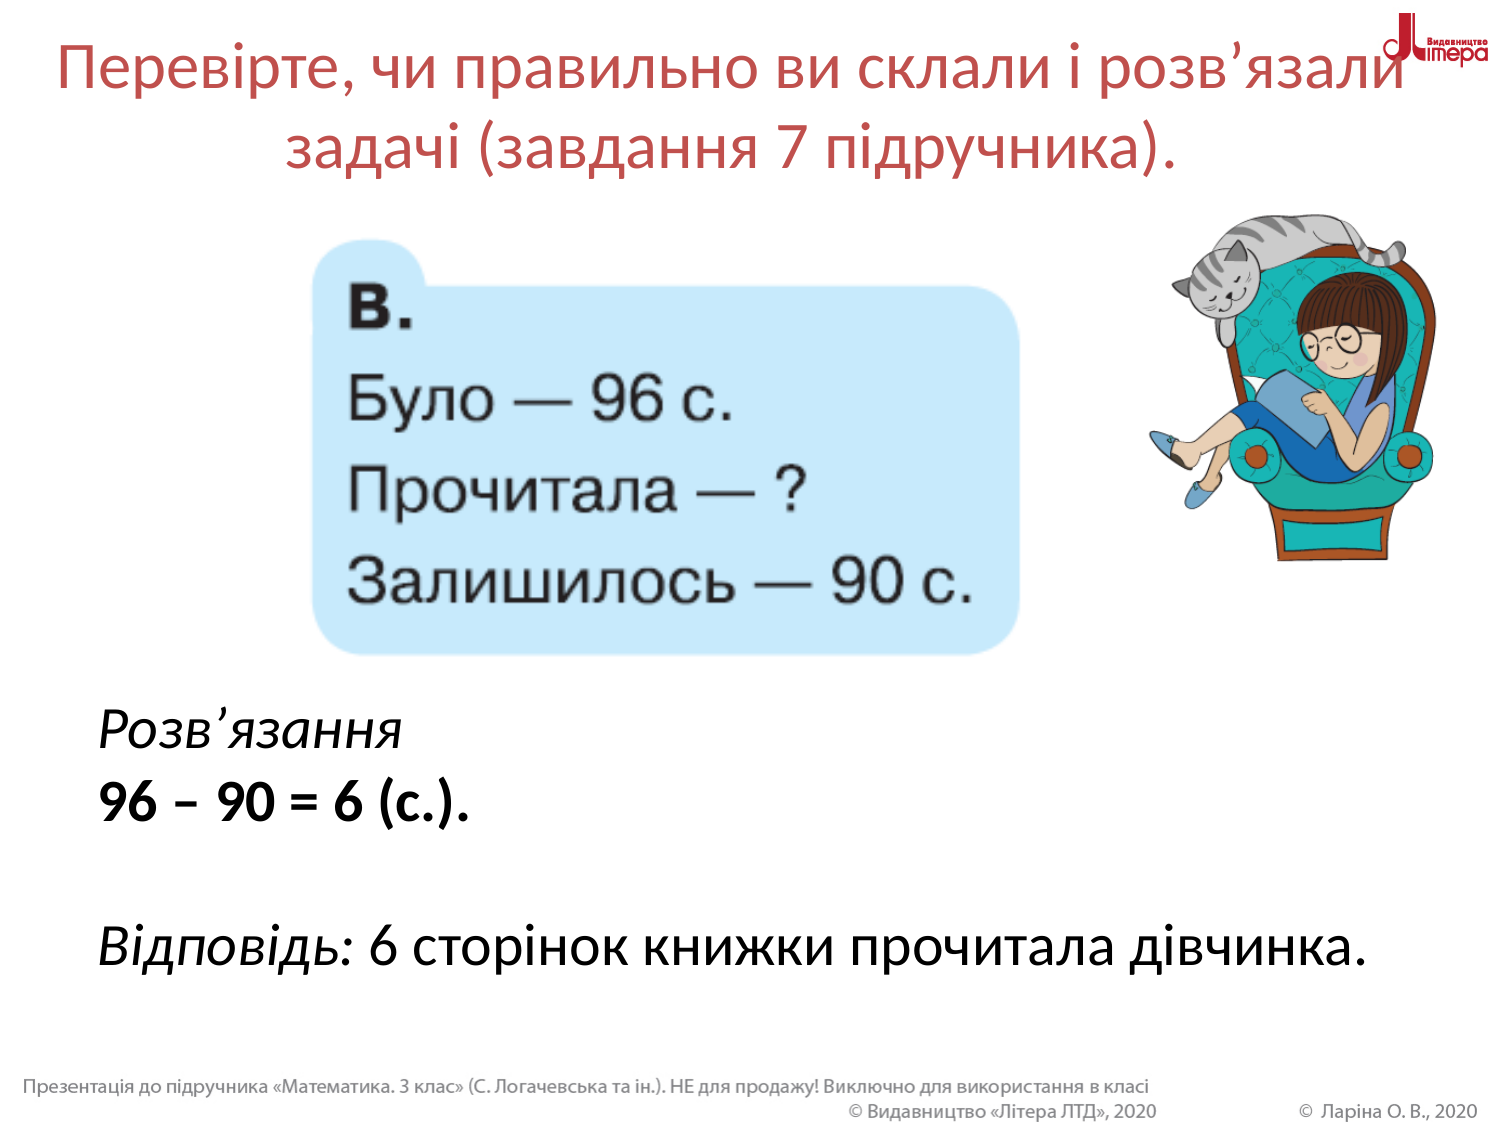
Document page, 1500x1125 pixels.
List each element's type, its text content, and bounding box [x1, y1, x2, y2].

title Перевірте, чи правильно ви склали і розв’язали задачі (завдання 7 підручника). [29, 19, 1436, 185]
picture [0, 0, 1500, 1125]
text_box Розв’язання 96 – 90 = 6 (с.). Відповідь: 6 сторінок книжки прочитала дівчинка. [82, 649, 1394, 1017]
